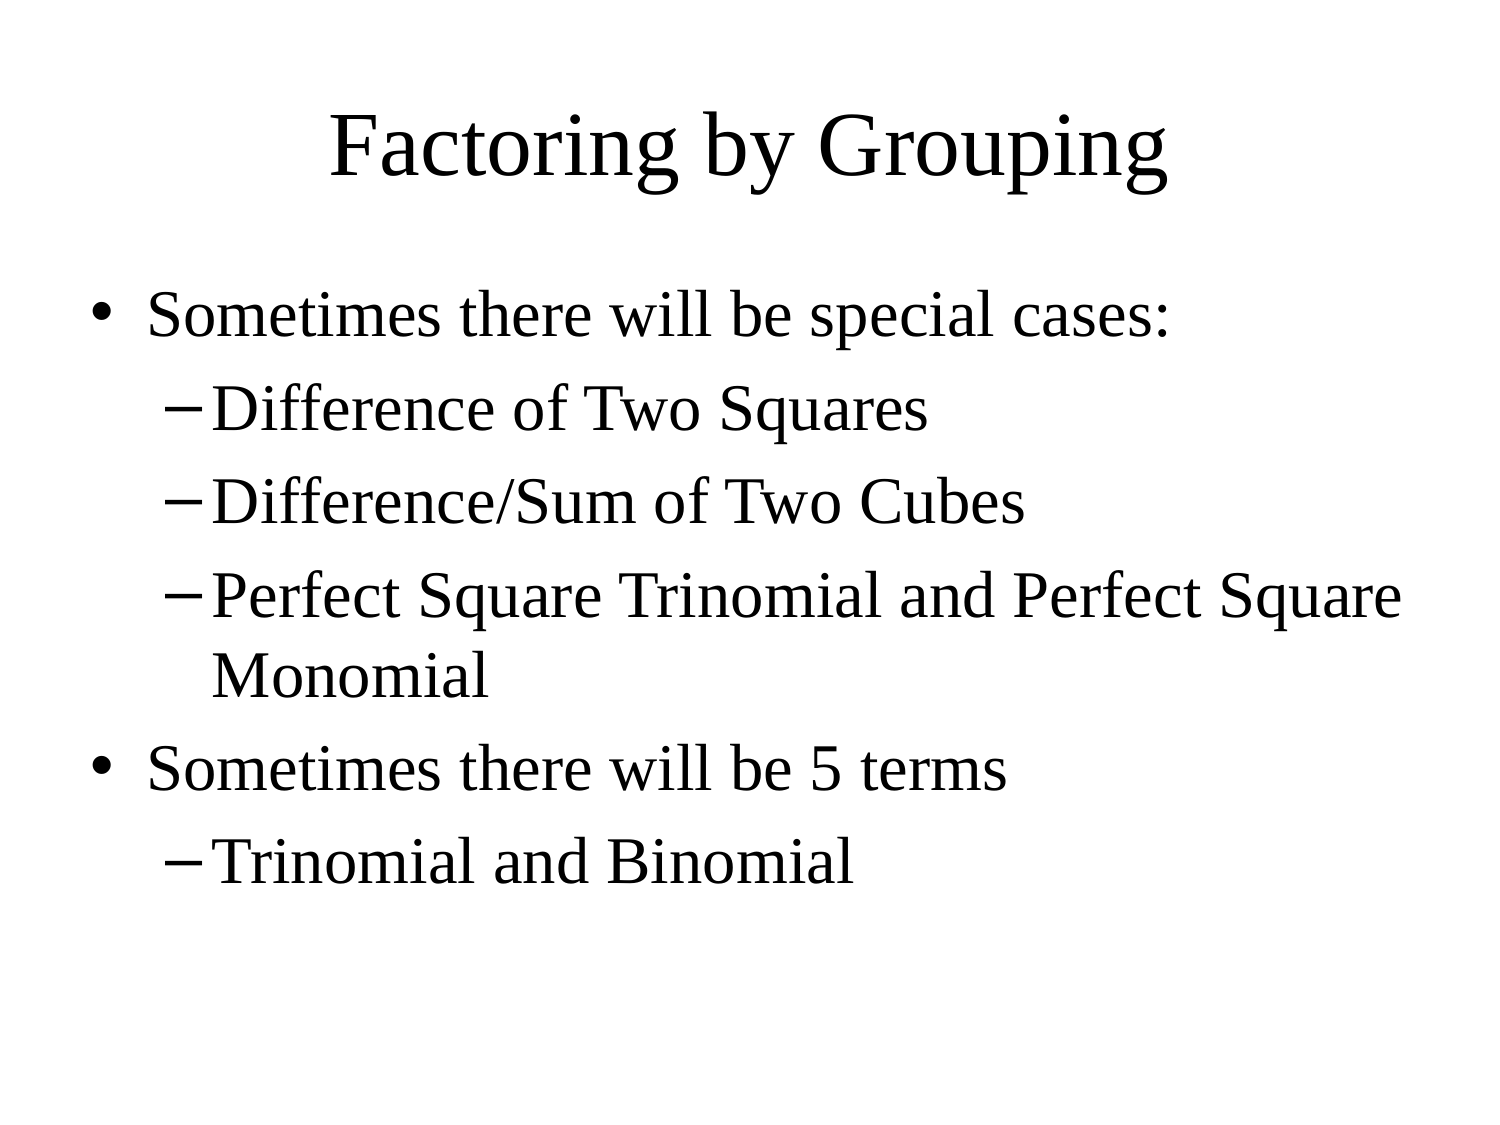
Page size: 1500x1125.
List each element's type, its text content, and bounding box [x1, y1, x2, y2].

title Factoring by Grouping [75, 45, 1425, 233]
list Sometimes there will be special cases: Difference of Two Squares Difference/Sum of Two Cubes Perfect Square Trinomial and Perfect Square Monomial Sometimes there will be 5 terms Trinomial and Binomial [75, 262, 1425, 1005]
